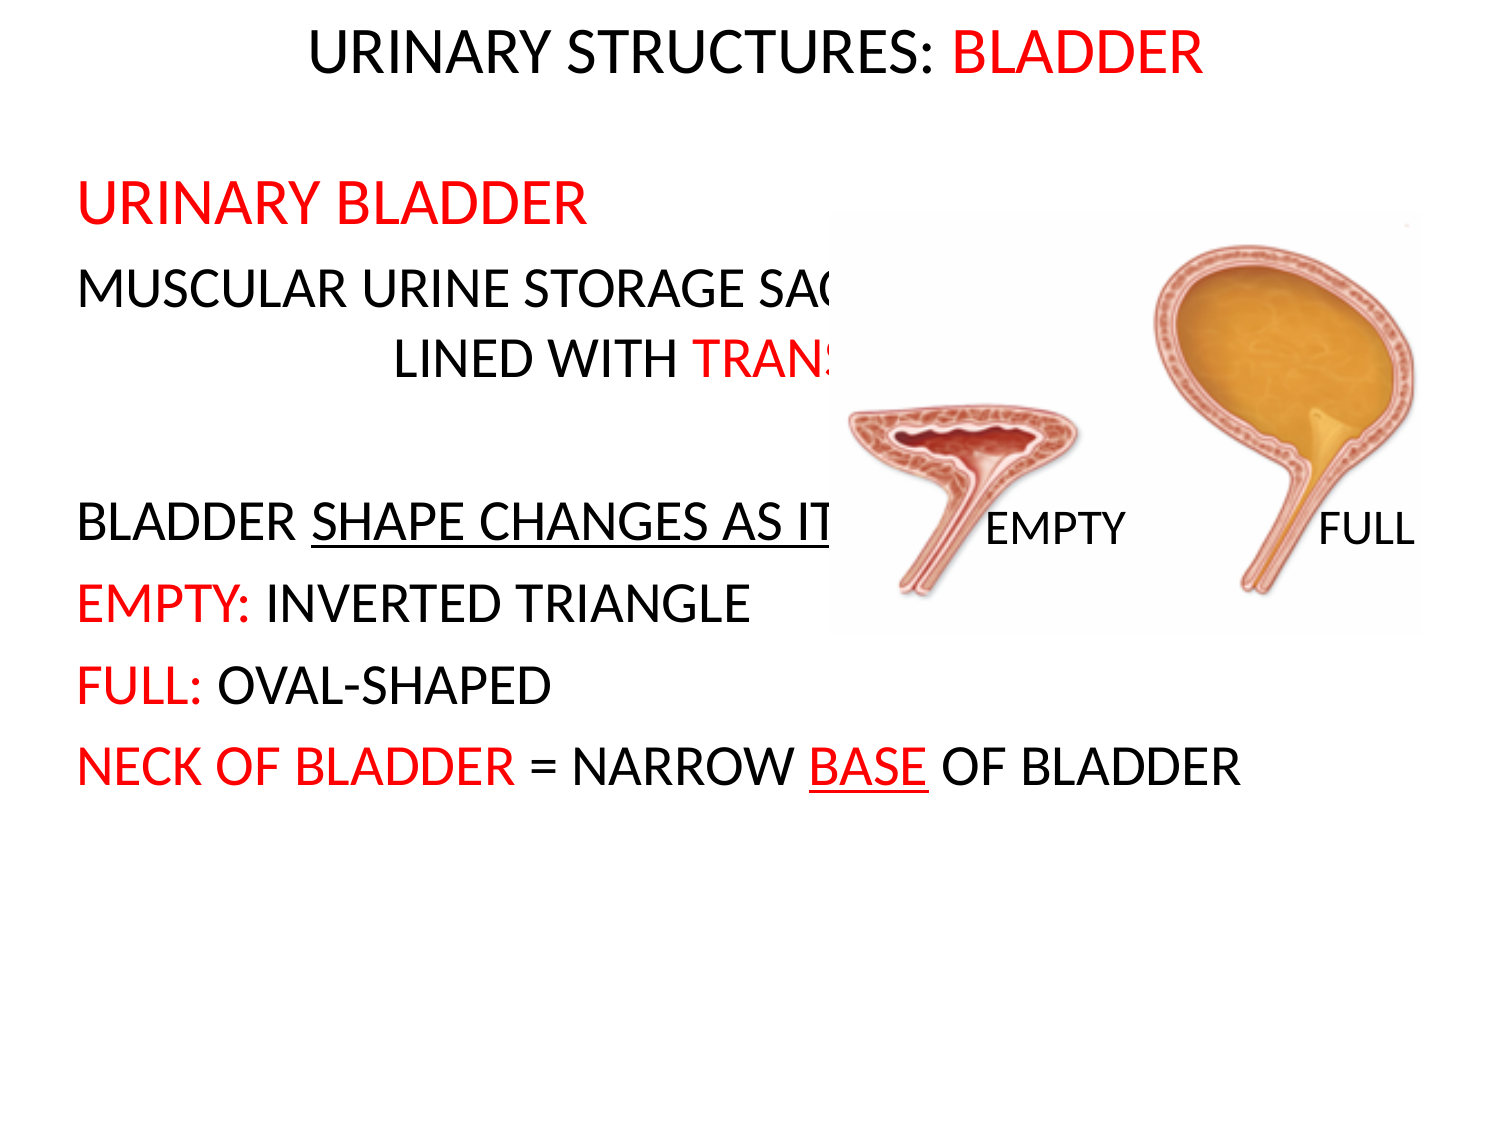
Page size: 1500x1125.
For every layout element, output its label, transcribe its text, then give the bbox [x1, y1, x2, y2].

text_box Urinary Structures: Bladder [37, 0, 1475, 188]
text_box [829, 212, 1424, 635]
list Urinary Bladder Muscular urine storage sac lined with Transitional Epithelium Bladder shape changes as its fills Empty: Inverted triangle Full: Oval-shaped Neck of bladder = narrow base of bladder [0, 149, 1461, 863]
